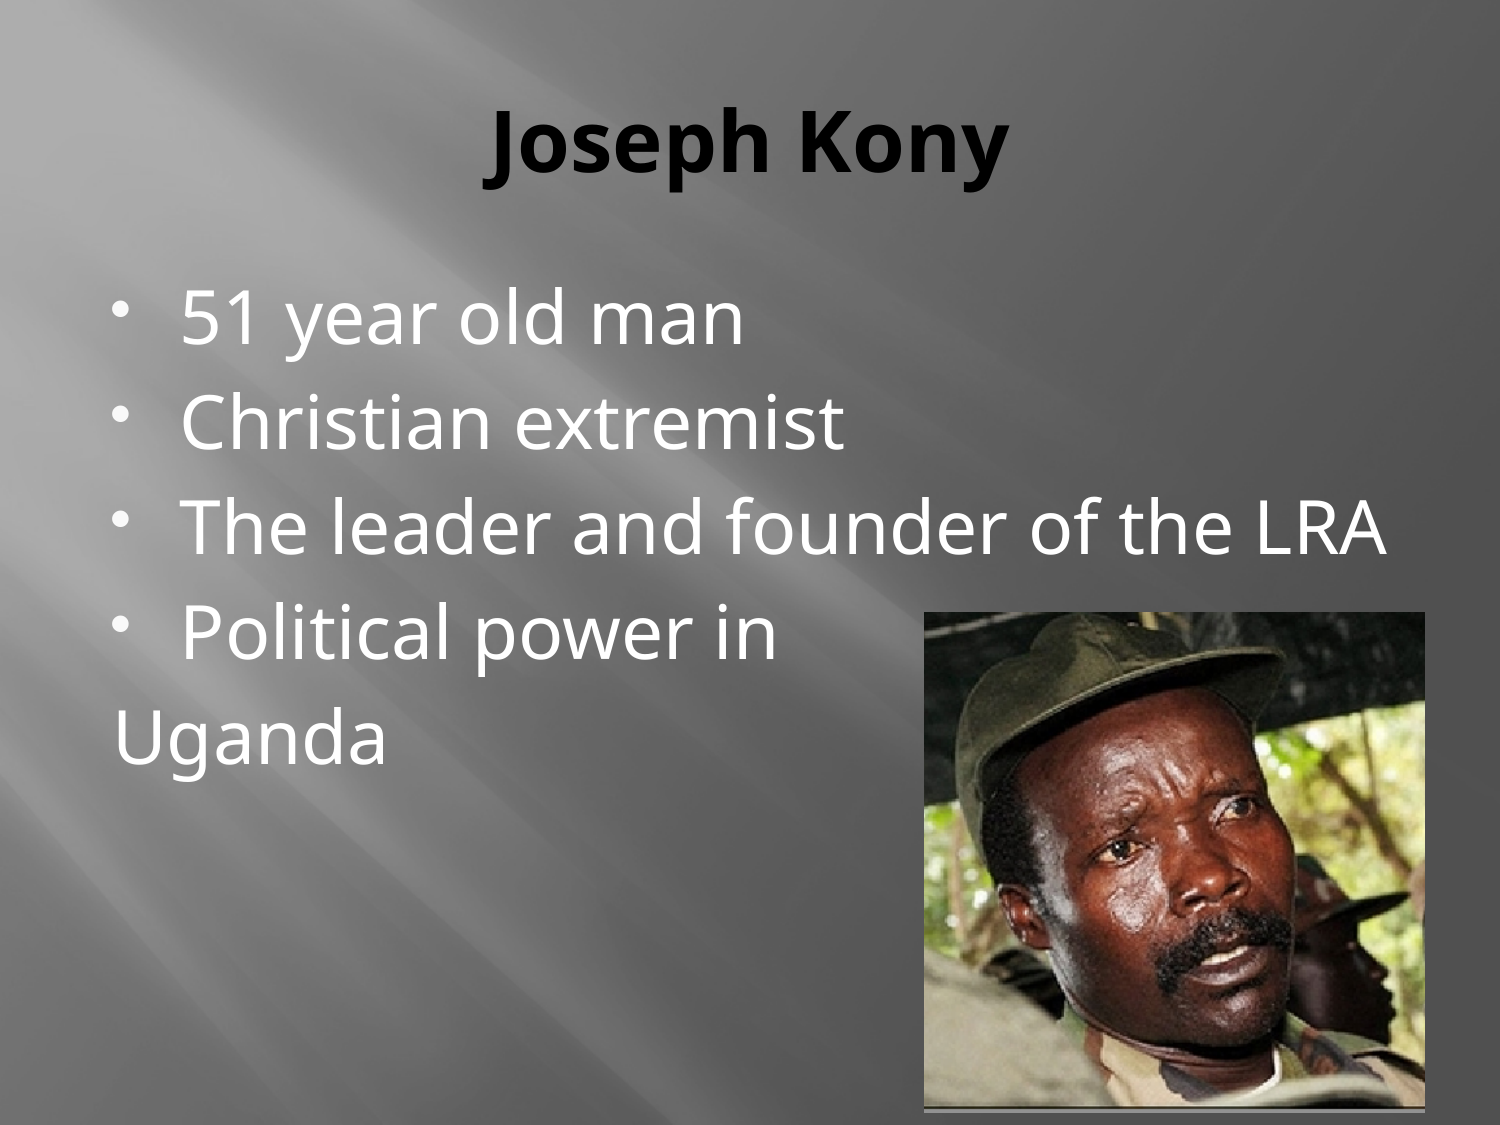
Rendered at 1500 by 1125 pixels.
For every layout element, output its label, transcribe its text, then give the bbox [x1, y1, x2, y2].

title Joseph Kony [75, 45, 1425, 233]
list 51 year old man Christian extremist The leader and founder of the LRA Political power in Uganda [75, 262, 1425, 1035]
picture [924, 612, 1426, 1113]
